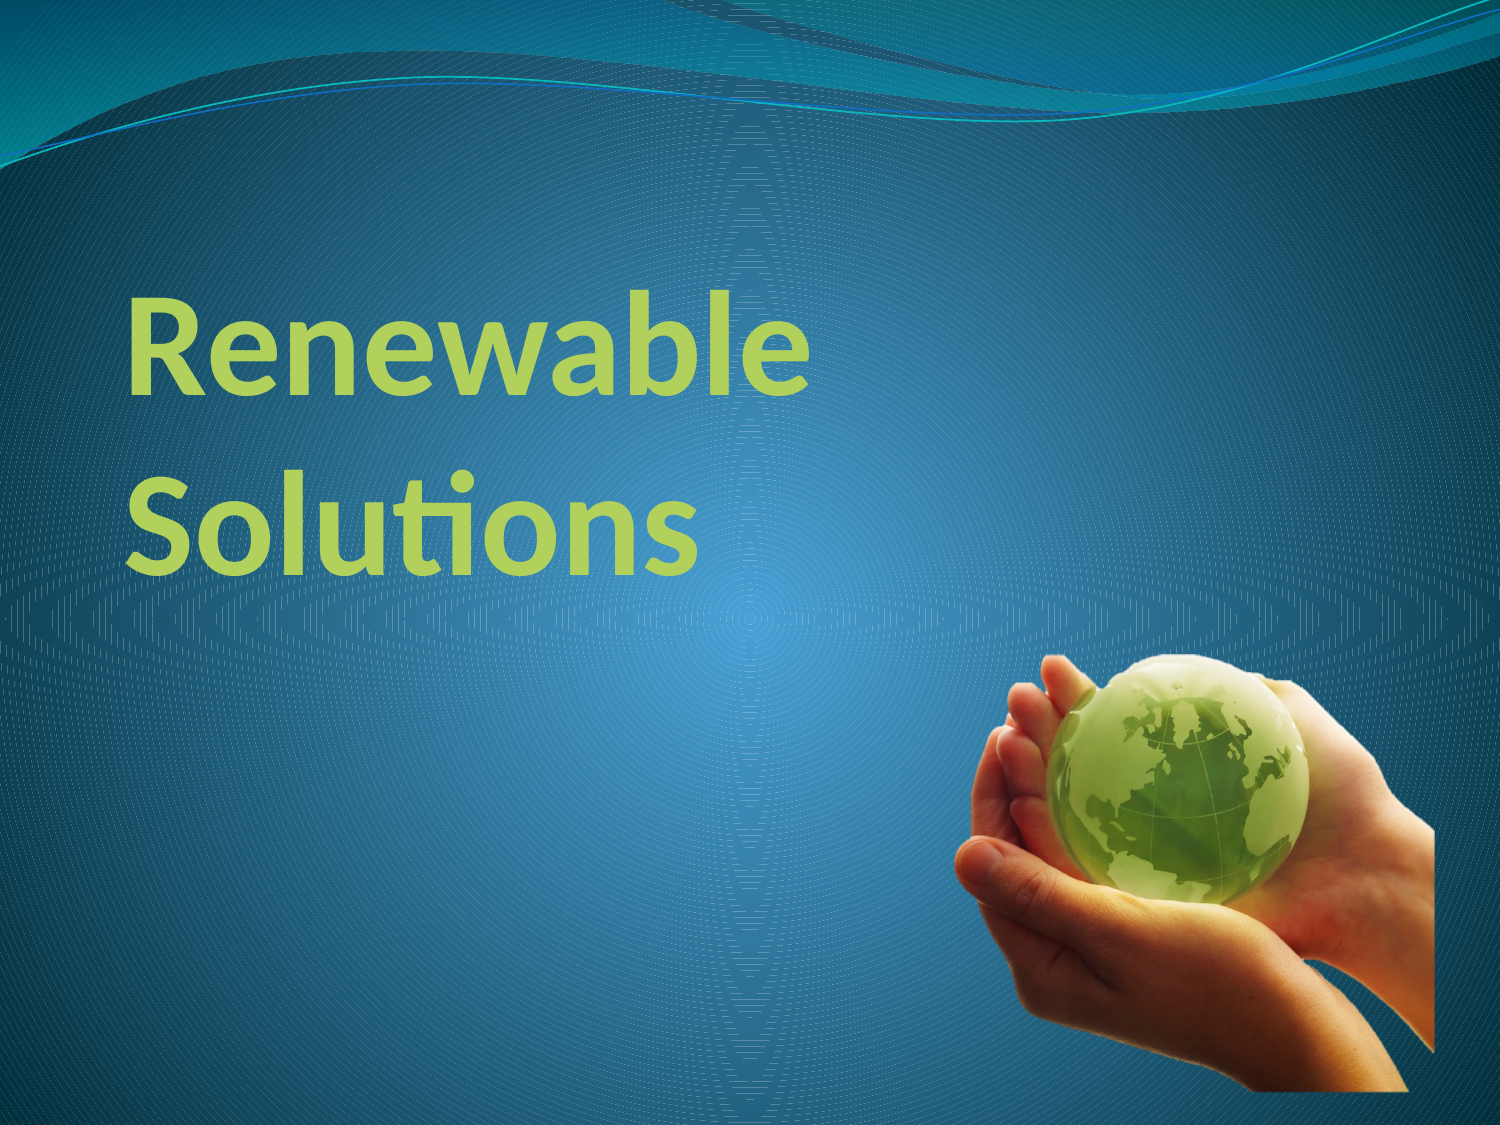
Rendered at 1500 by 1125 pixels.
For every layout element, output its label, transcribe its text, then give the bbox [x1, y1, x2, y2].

picture [844, 503, 1436, 1095]
title Renewable Solutions [123, 208, 1159, 606]
